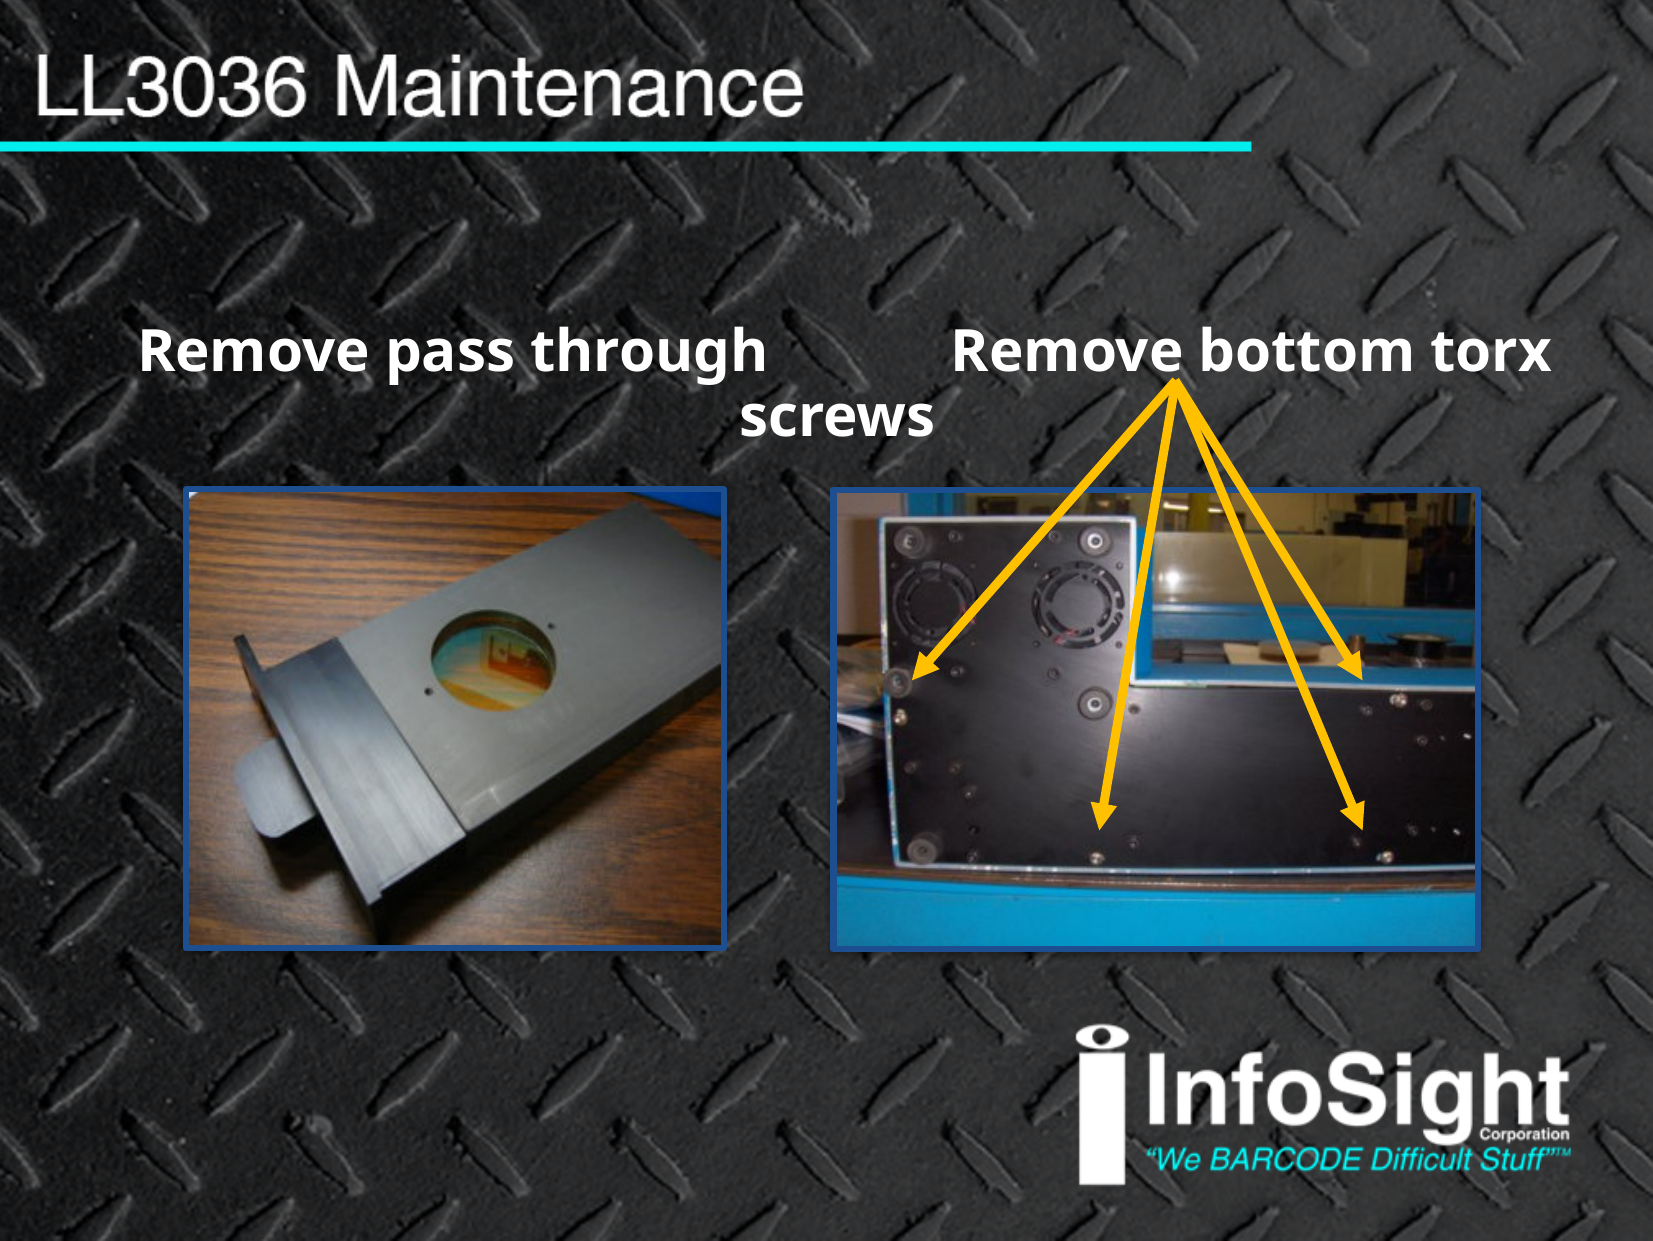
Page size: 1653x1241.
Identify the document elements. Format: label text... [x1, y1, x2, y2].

picture [0, 0, 1653, 1241]
text_box Remove pass through Remove bottom torx screws [76, 308, 1614, 381]
